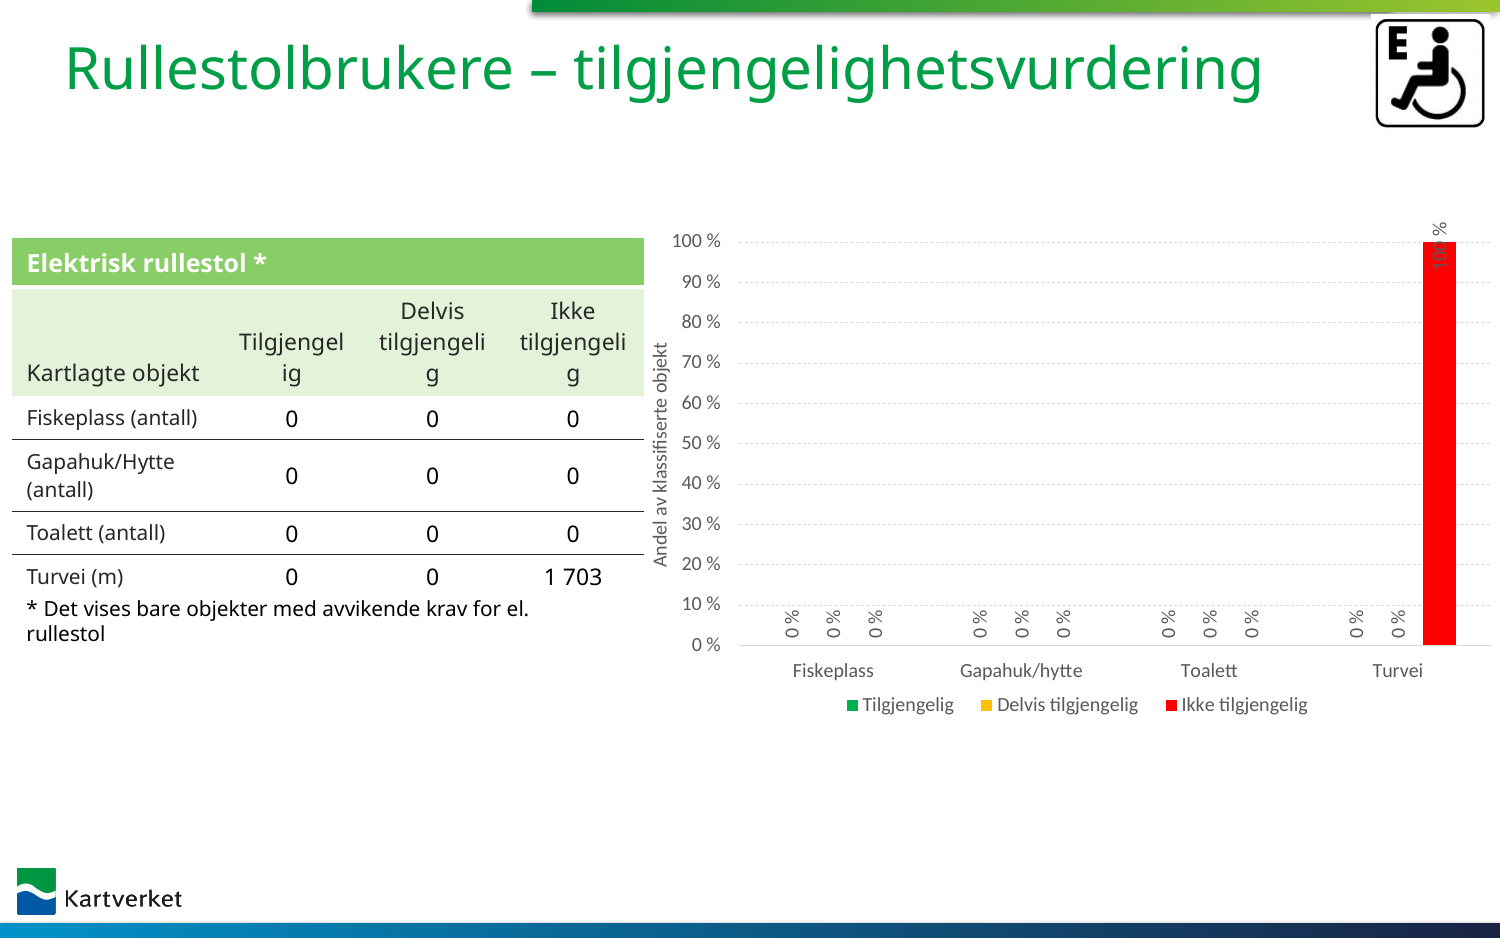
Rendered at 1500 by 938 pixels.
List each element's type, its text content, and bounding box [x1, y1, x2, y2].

table_cell Toalett (antall) [12, 512, 222, 554]
table_cell 0 [222, 396, 362, 439]
table_cell 0 [222, 440, 362, 511]
table_cell 0 [362, 440, 503, 511]
text_box * Det vises bare objekter med avvikende krav for el. rullestol [11, 588, 597, 653]
table_cell 0 [503, 440, 638, 511]
table_cell Fiskeplass (antall) [12, 396, 222, 439]
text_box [1371, 13, 1491, 133]
table_header Elektrisk rullestol * [12, 238, 638, 285]
table_cell 0 [222, 512, 362, 554]
table_cell 1 703 [503, 555, 638, 598]
table_cell Tilgjengelig [222, 289, 362, 396]
table_cell Kartlagte objekt [12, 289, 222, 396]
table_cell 0 [503, 396, 638, 439]
table_cell Gapahuk/Hytte (antall) [12, 440, 222, 511]
table_cell 0 [362, 396, 503, 439]
picture [643, 218, 1500, 728]
text_box Rullestolbrukere – tilgjengelighetsvurdering [49, 12, 1372, 109]
table_cell 0 [362, 555, 503, 588]
table_cell Turvei (m) [12, 555, 222, 588]
table_cell Ikke tilgjengelig [503, 289, 638, 396]
table_cell Delvis tilgjengelig [362, 289, 503, 396]
table_cell 0 [503, 512, 638, 554]
table_cell 0 [362, 512, 503, 554]
table_cell 0 [222, 555, 362, 588]
